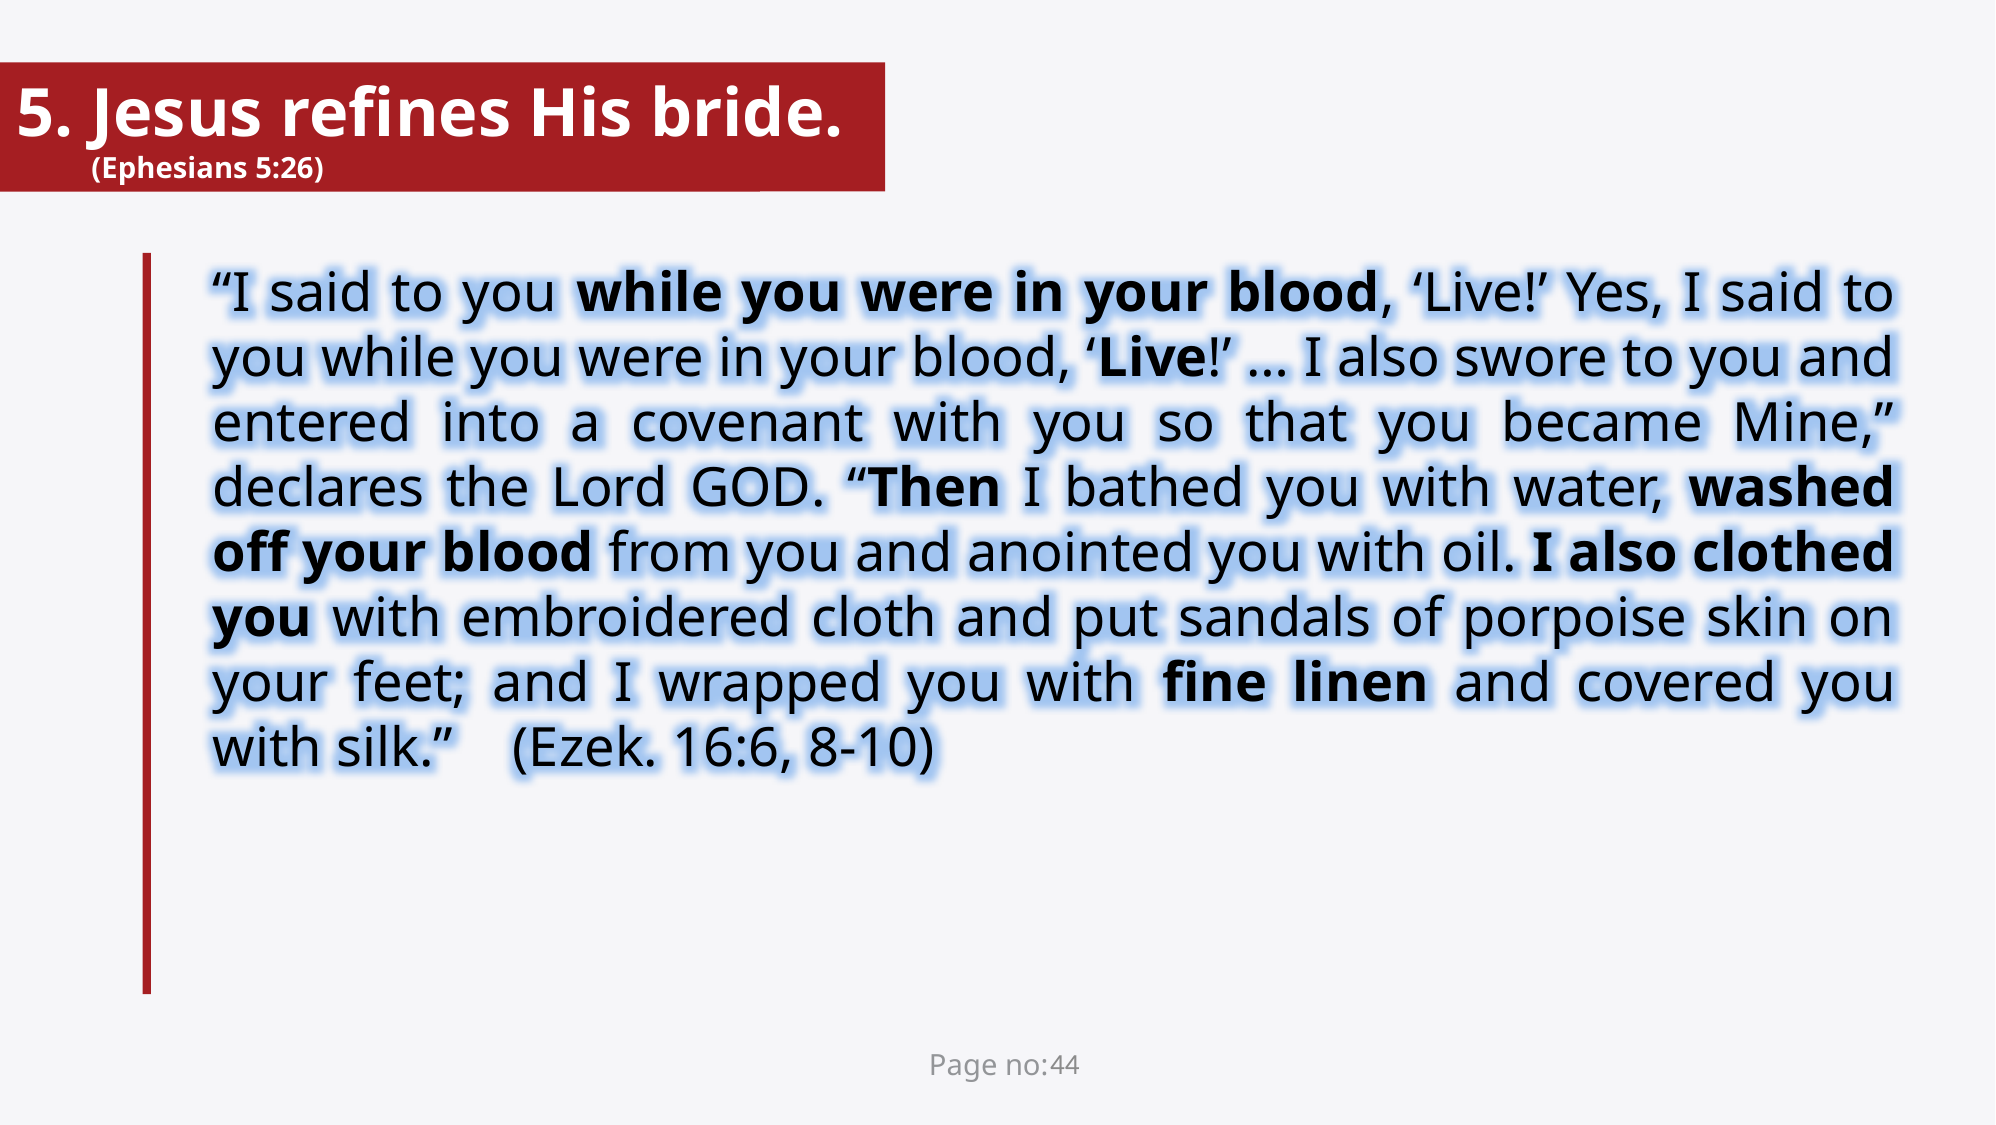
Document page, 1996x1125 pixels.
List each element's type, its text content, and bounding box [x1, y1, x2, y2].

text_box “I said to you while you were in your blood, ‘Live!’ Yes, I said to you while you were in your blood, ‘Live!’ … I also swore to you and entered into a covenant with you so that you became Mine,” declares the Lord God. “Then I bathed you with water, washed off your blood from you and anointed you with oil. I also clothed you with embroidered cloth and put sandals of porpoise skin on your feet; and I wrapped you with fine linen and covered you with silk.” (Ezek. 16:6, 8-10) [198, 249, 1911, 785]
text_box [1, 62, 886, 194]
